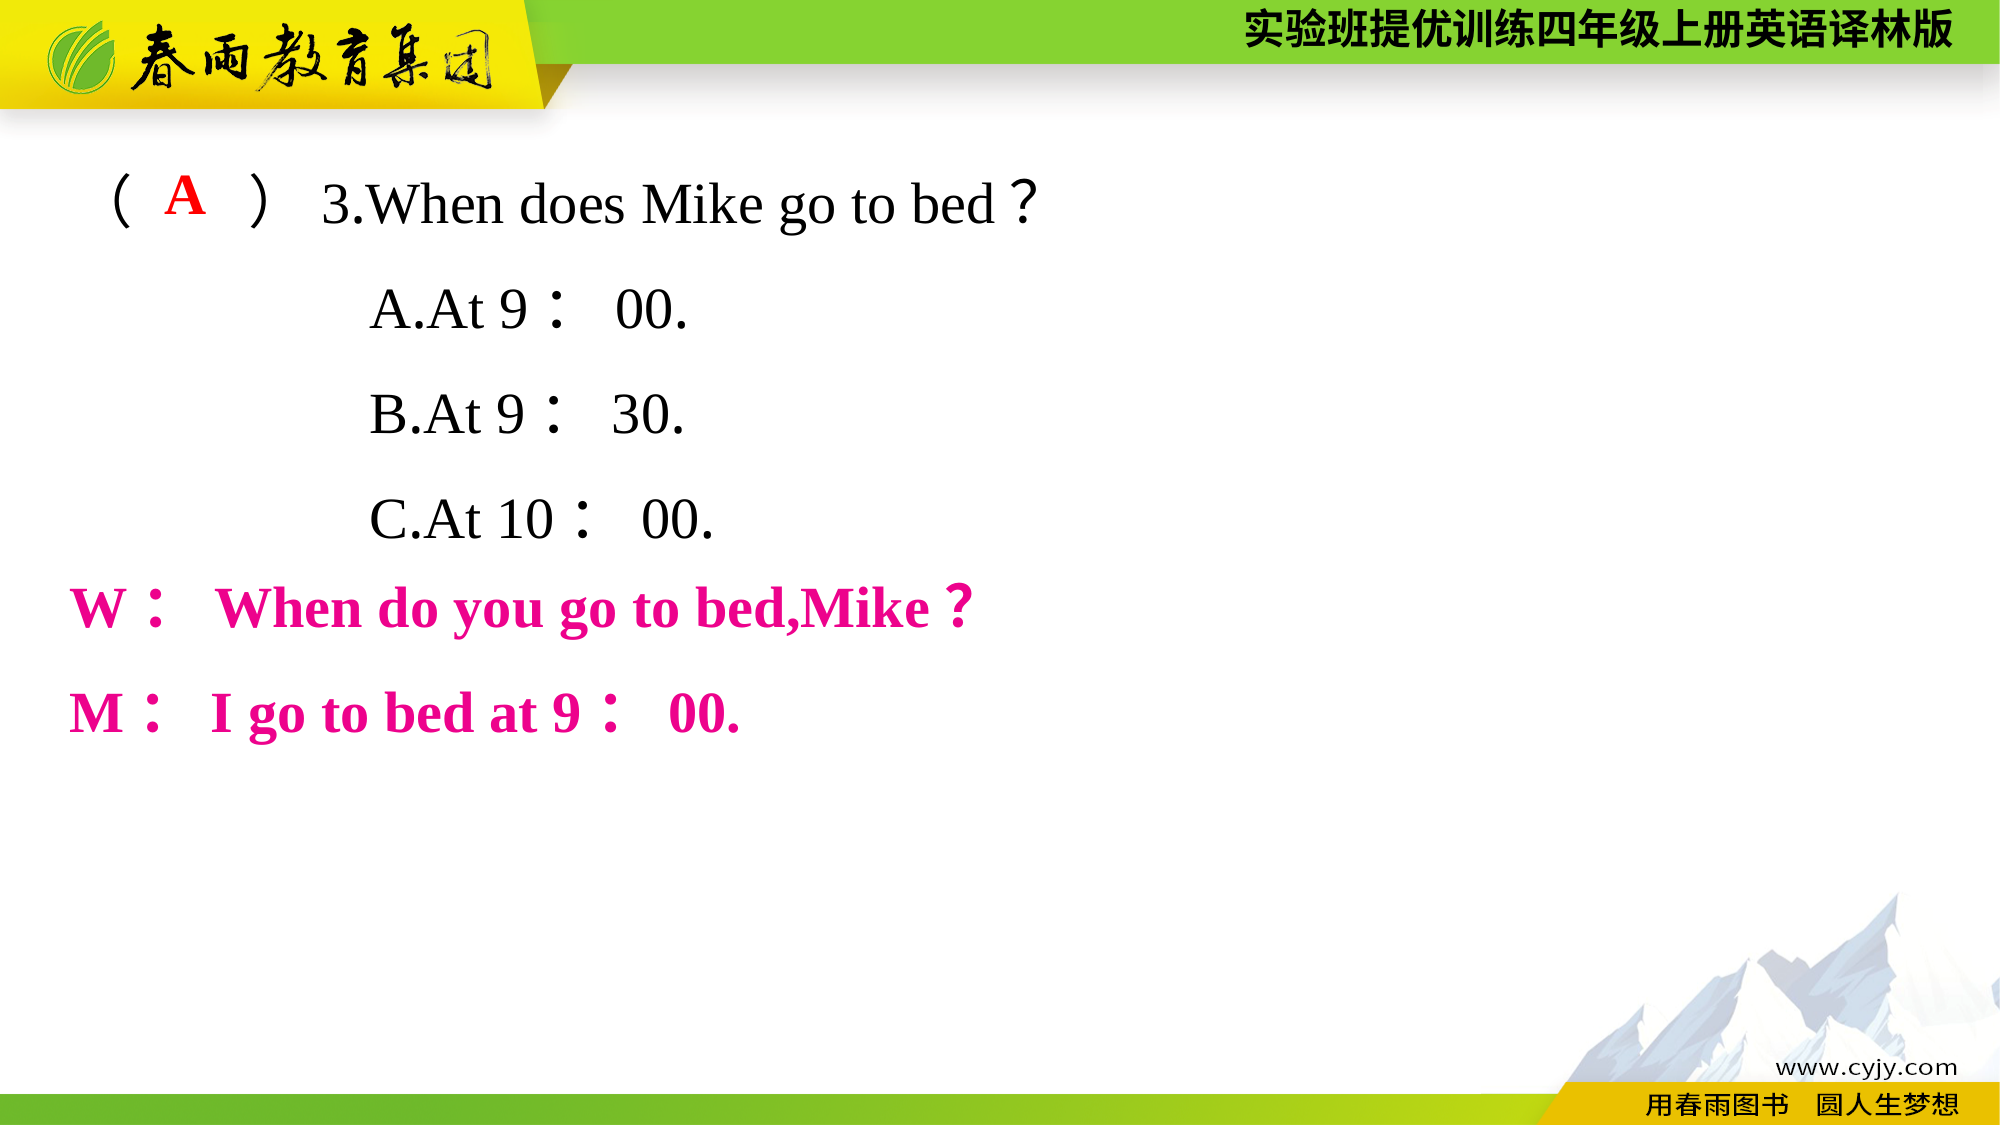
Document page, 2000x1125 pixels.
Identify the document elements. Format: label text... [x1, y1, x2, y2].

text_box A [149, 149, 222, 234]
text_box W：When do you go to bed,Mike？ M：I go to bed at 9：00. [54, 527, 1055, 752]
list （ ）3.When does Mike go to bed？ A.At 9：00. B.At 9：30. C.At 10：00. [59, 122, 1944, 562]
picture [0, 0, 2000, 1125]
